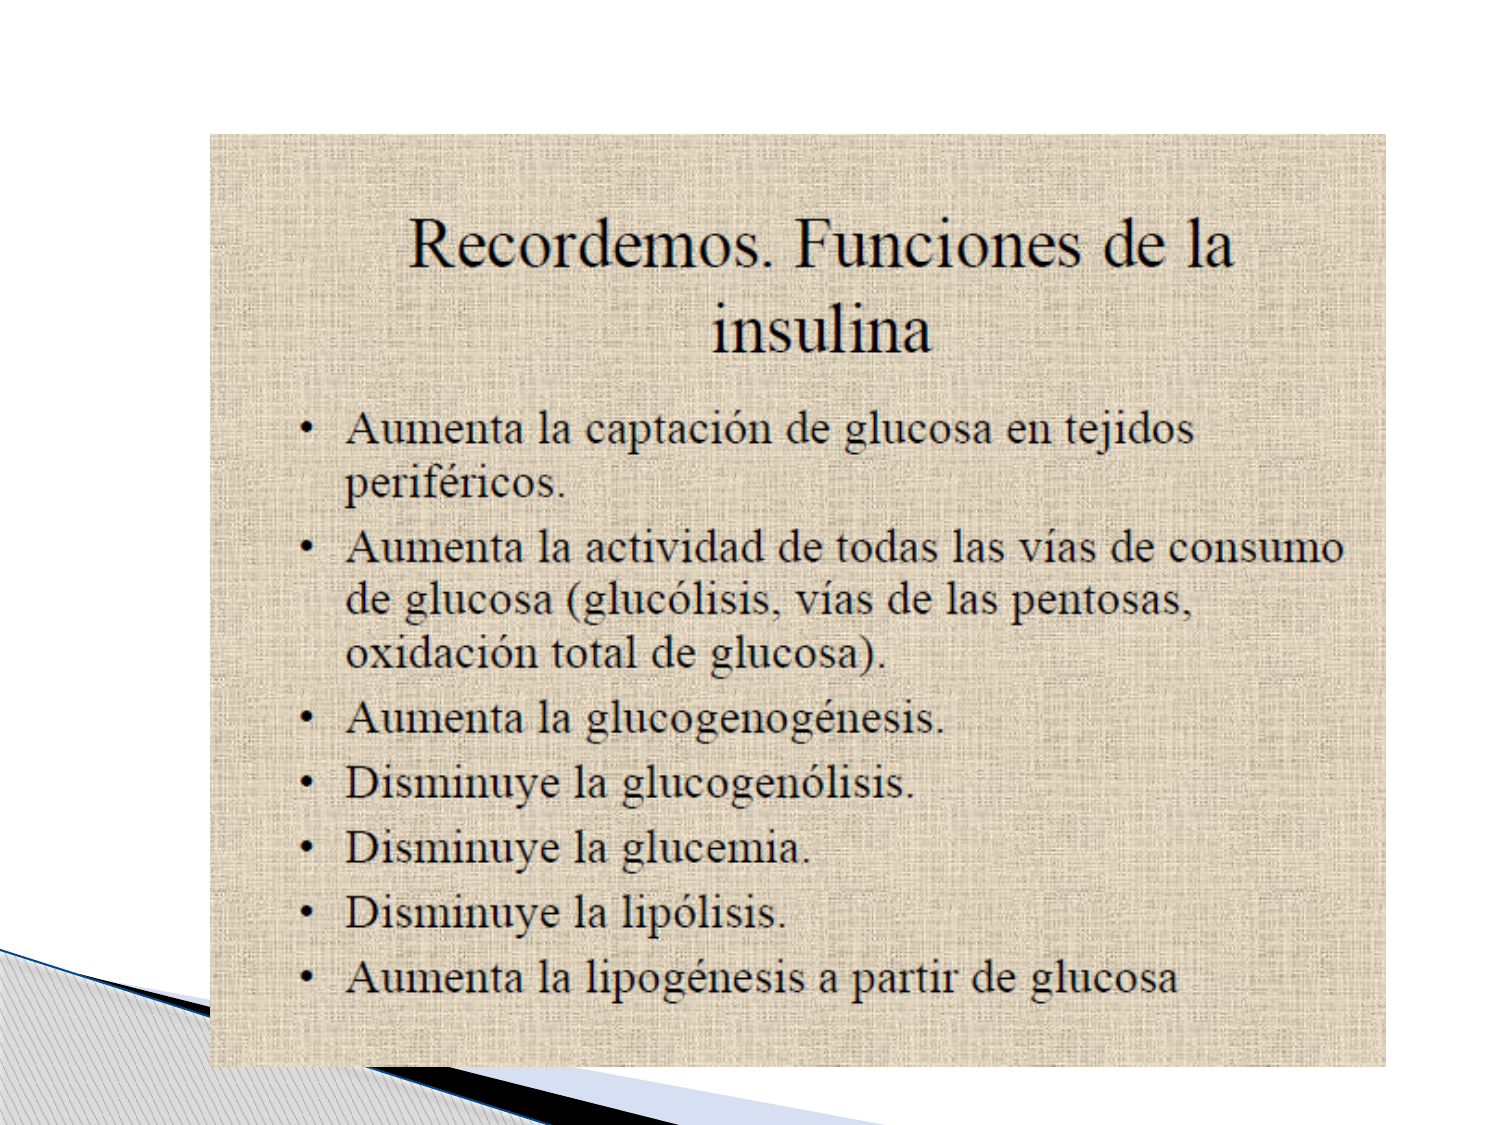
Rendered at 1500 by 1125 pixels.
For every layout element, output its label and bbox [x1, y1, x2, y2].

picture [210, 134, 1386, 1067]
